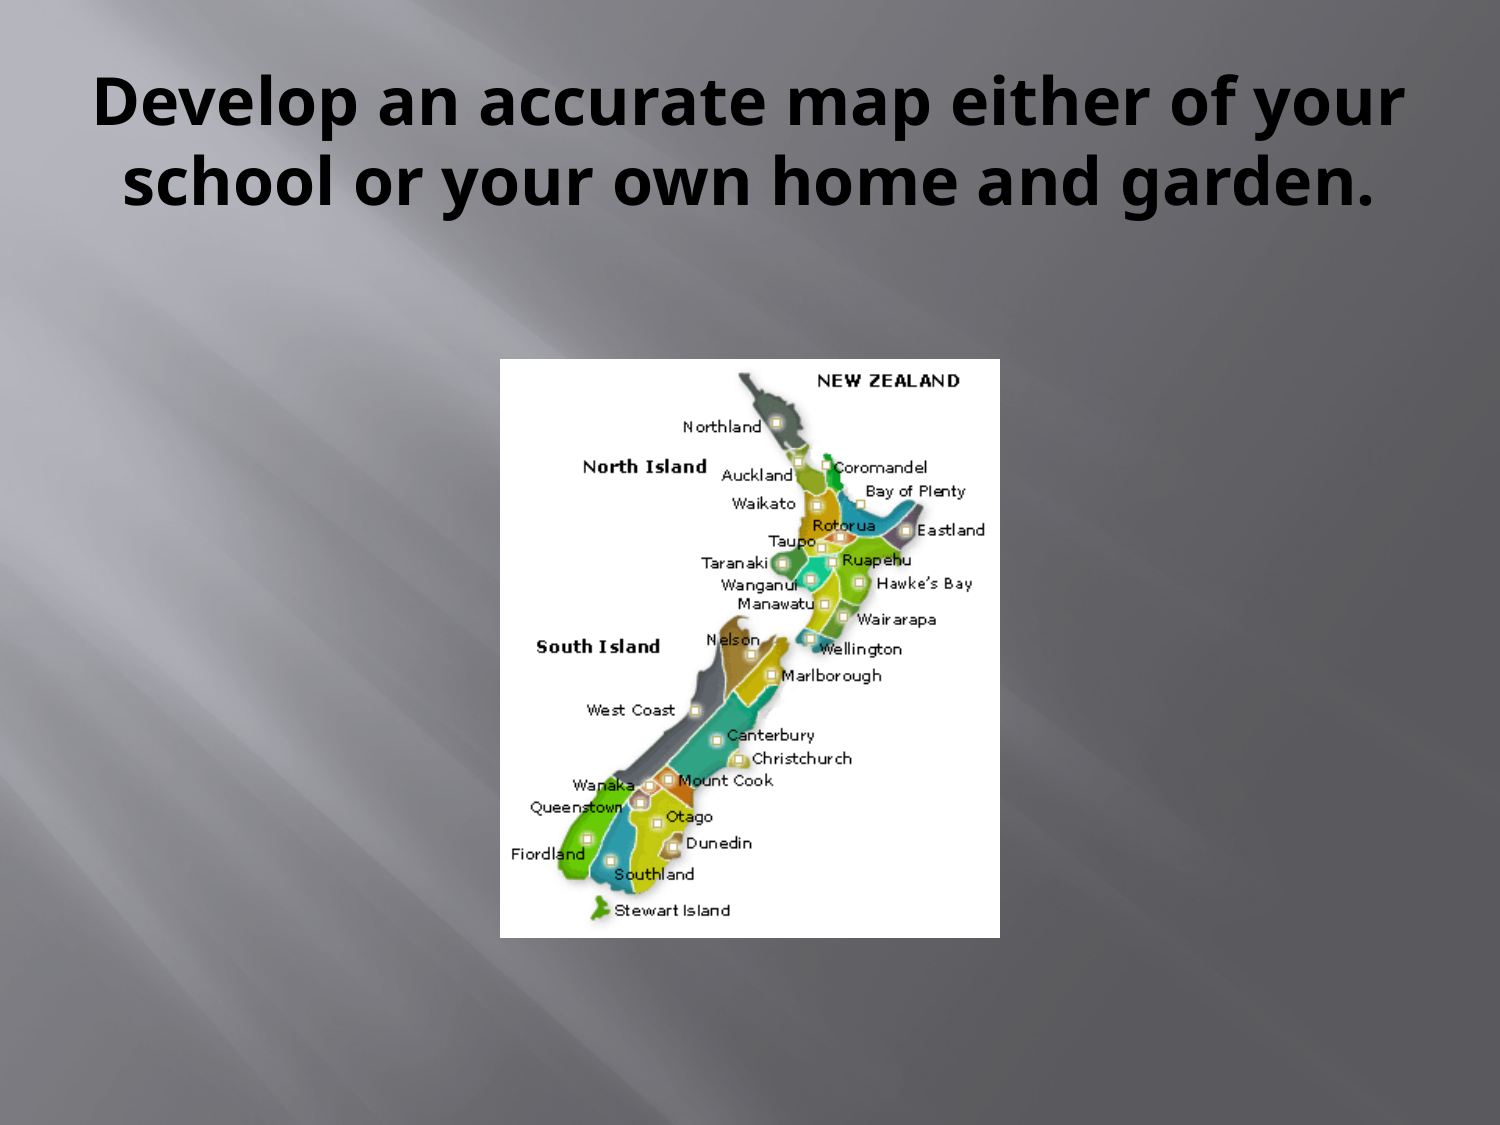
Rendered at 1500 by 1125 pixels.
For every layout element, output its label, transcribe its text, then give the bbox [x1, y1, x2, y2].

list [499, 359, 1001, 938]
title Develop an accurate map either of your school or your own home and garden. [75, 45, 1425, 233]
